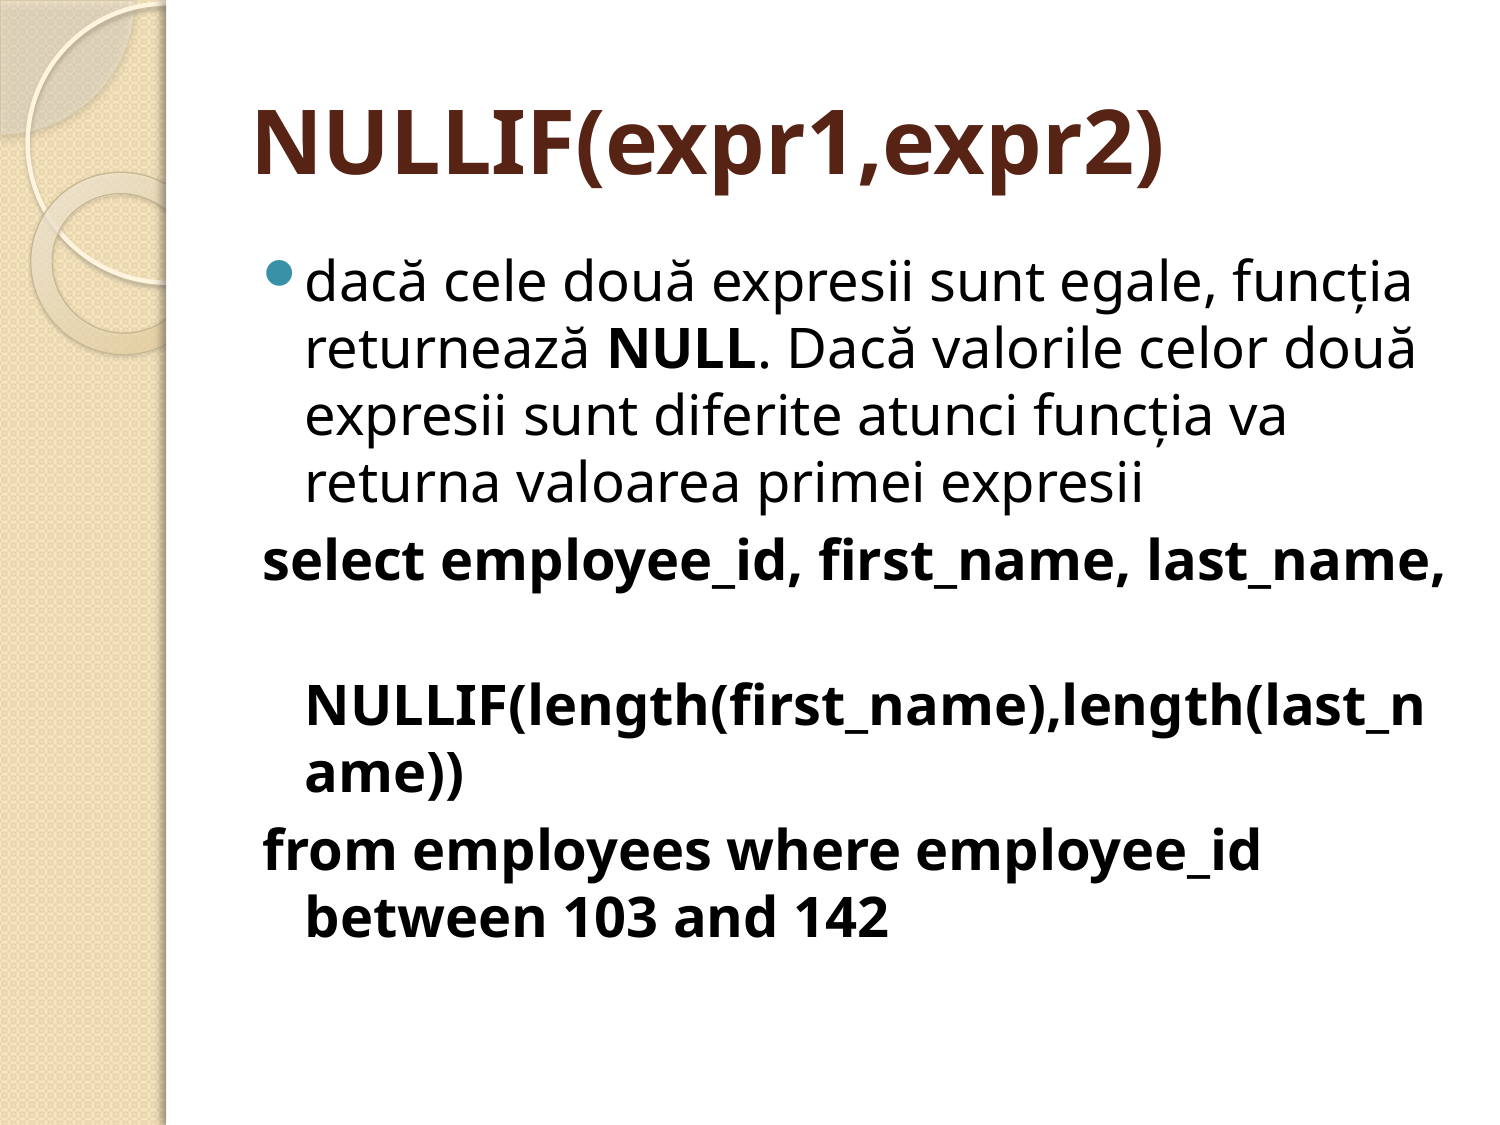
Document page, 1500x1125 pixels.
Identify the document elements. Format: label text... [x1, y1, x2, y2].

title NULLIF(expr1,expr2) [235, 45, 1466, 233]
list dacă cele două expresii sunt egale, funcţia returnează NULL. Dacă valorile celor două expresii sunt diferite atunci funcţia va returna valoarea primei expresii select employee_id, first_name, last_name, NULLIF(length(first_name),length(last_name)) from employees where employee_id between 103 and 142 [235, 237, 1466, 1025]
